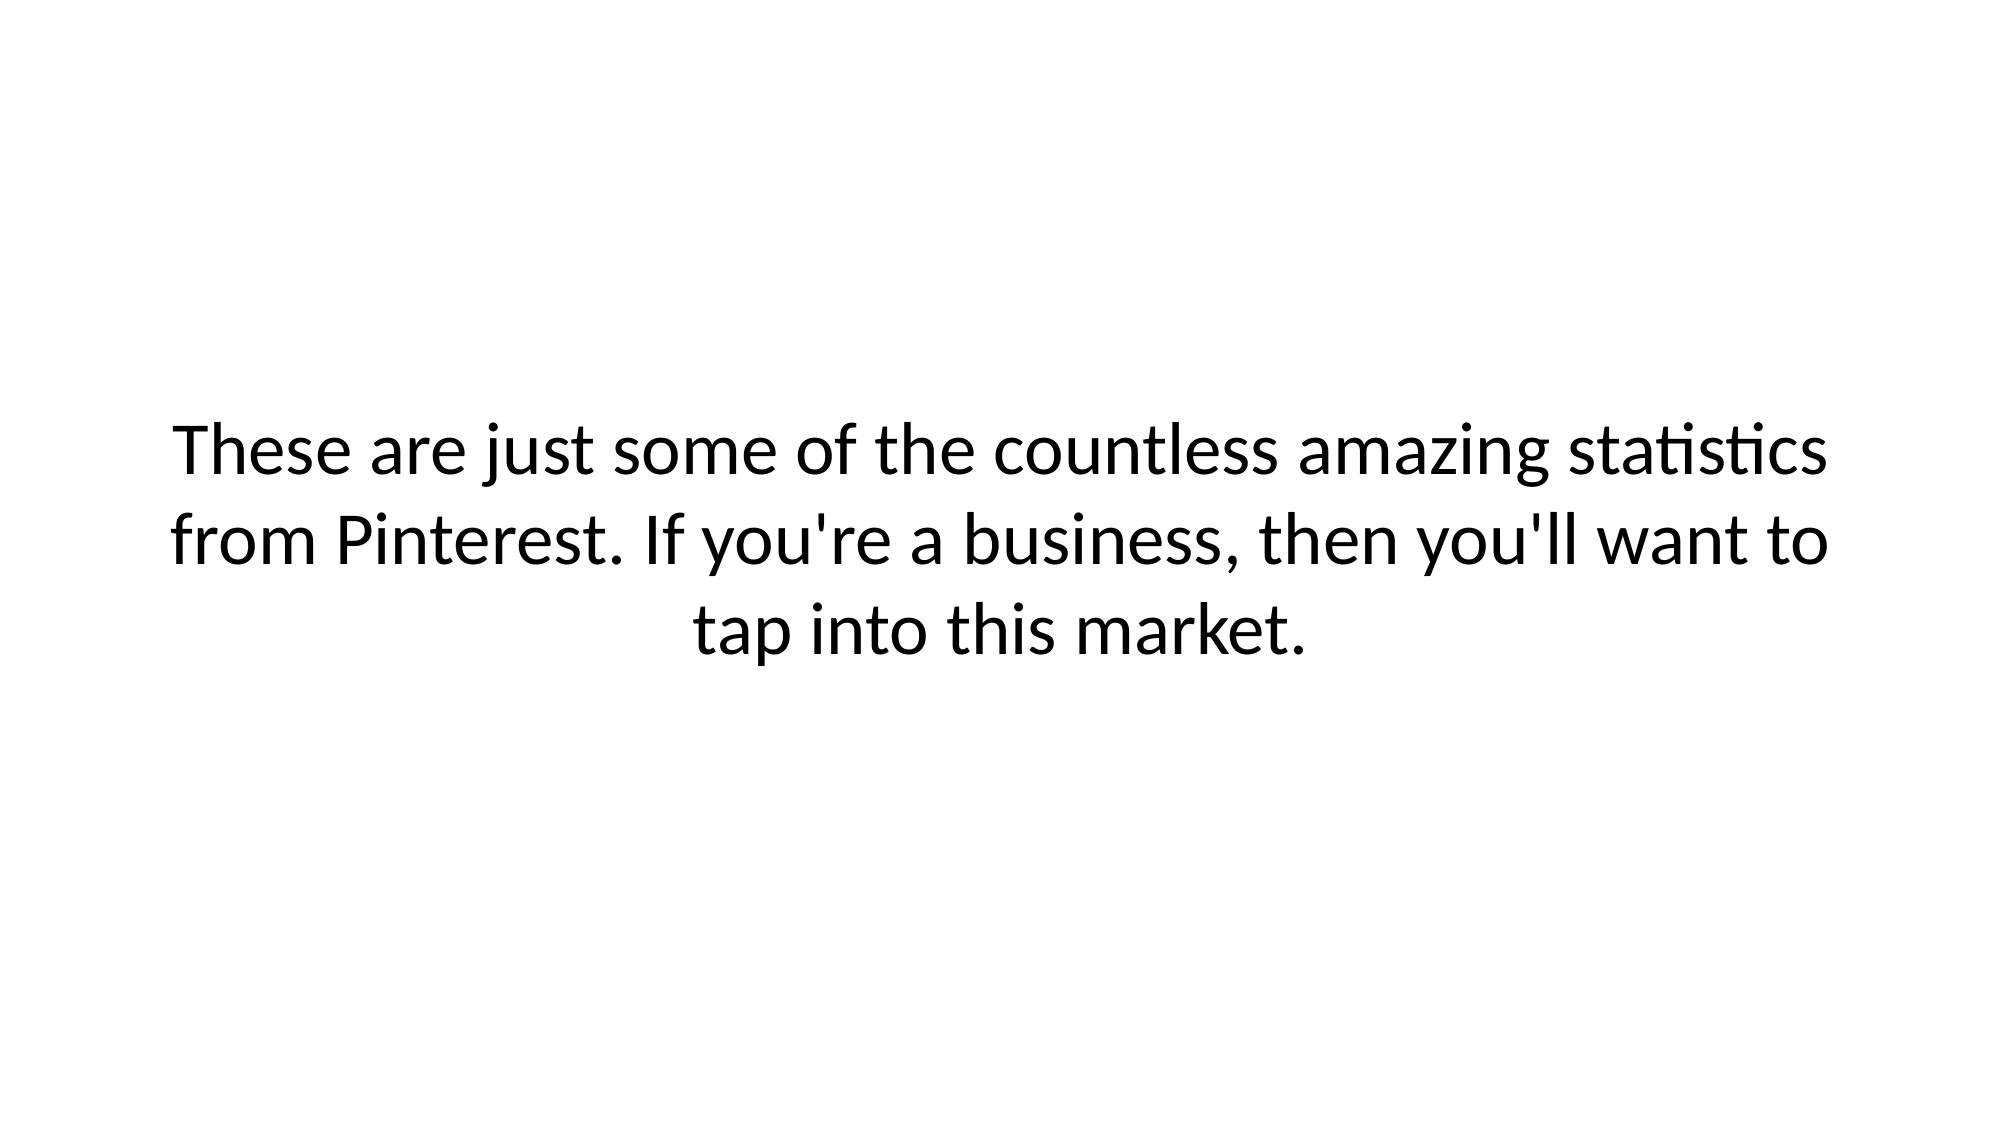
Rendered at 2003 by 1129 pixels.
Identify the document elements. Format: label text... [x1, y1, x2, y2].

title These are just some of the countless amazing statistics from Pinterest. If you're a business, then you'll want to tap into this market. [150, 287, 1853, 782]
